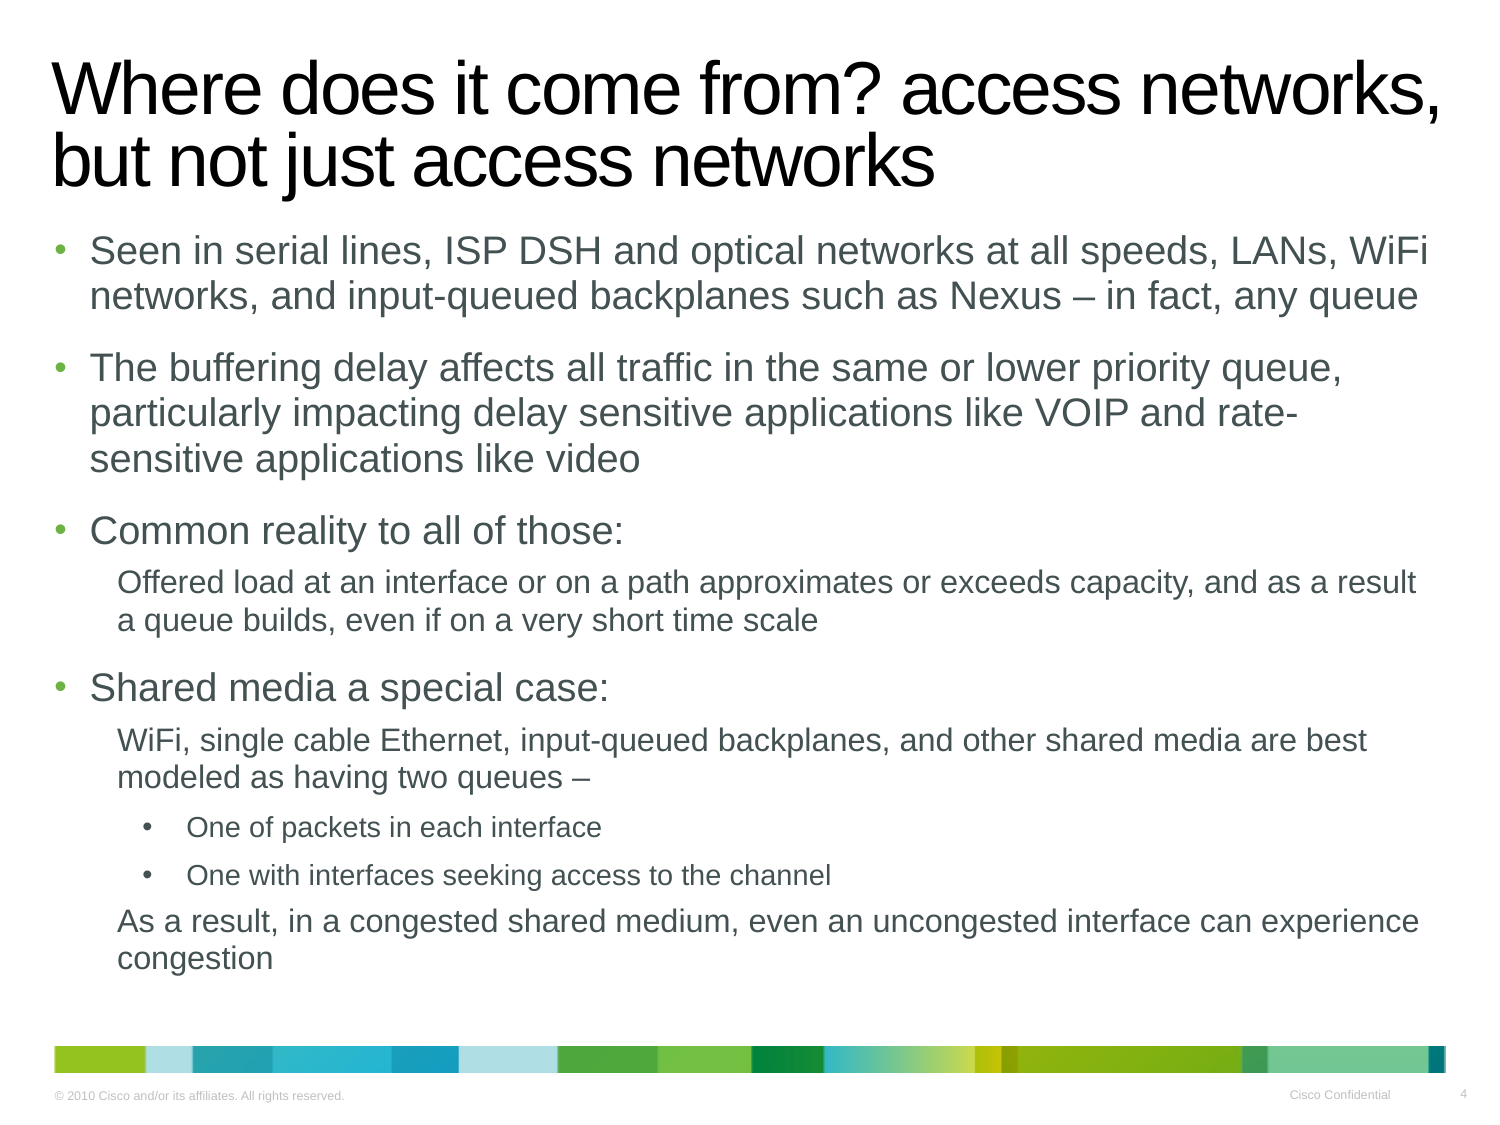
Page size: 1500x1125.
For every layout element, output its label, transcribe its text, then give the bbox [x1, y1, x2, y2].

title Where does it come from? access networks, but not just access networks [37, 70, 1500, 209]
list Seen in serial lines, ISP DSH and optical networks at all speeds, LANs, WiFi networks, and input-queued backplanes such as Nexus – in fact, any queue The buffering delay affects all traffic in the same or lower priority queue, particularly impacting delay sensitive applications like VOIP and rate-sensitive applications like video Common reality to all of those: Offered load at an interface or on a path approximates or exceeds capacity, and as a result a queue builds, even if on a very short time scale Shared media a special case: WiFi, single cable Ethernet, input-queued backplanes, and other shared media are best modeled as having two queues – One of packets in each interface One with interfaces seeking access to the channel As a result, in a congested shared medium, even an uncongested interface can experience congestion [39, 220, 1447, 1035]
picture [54, 1046, 1446, 1073]
